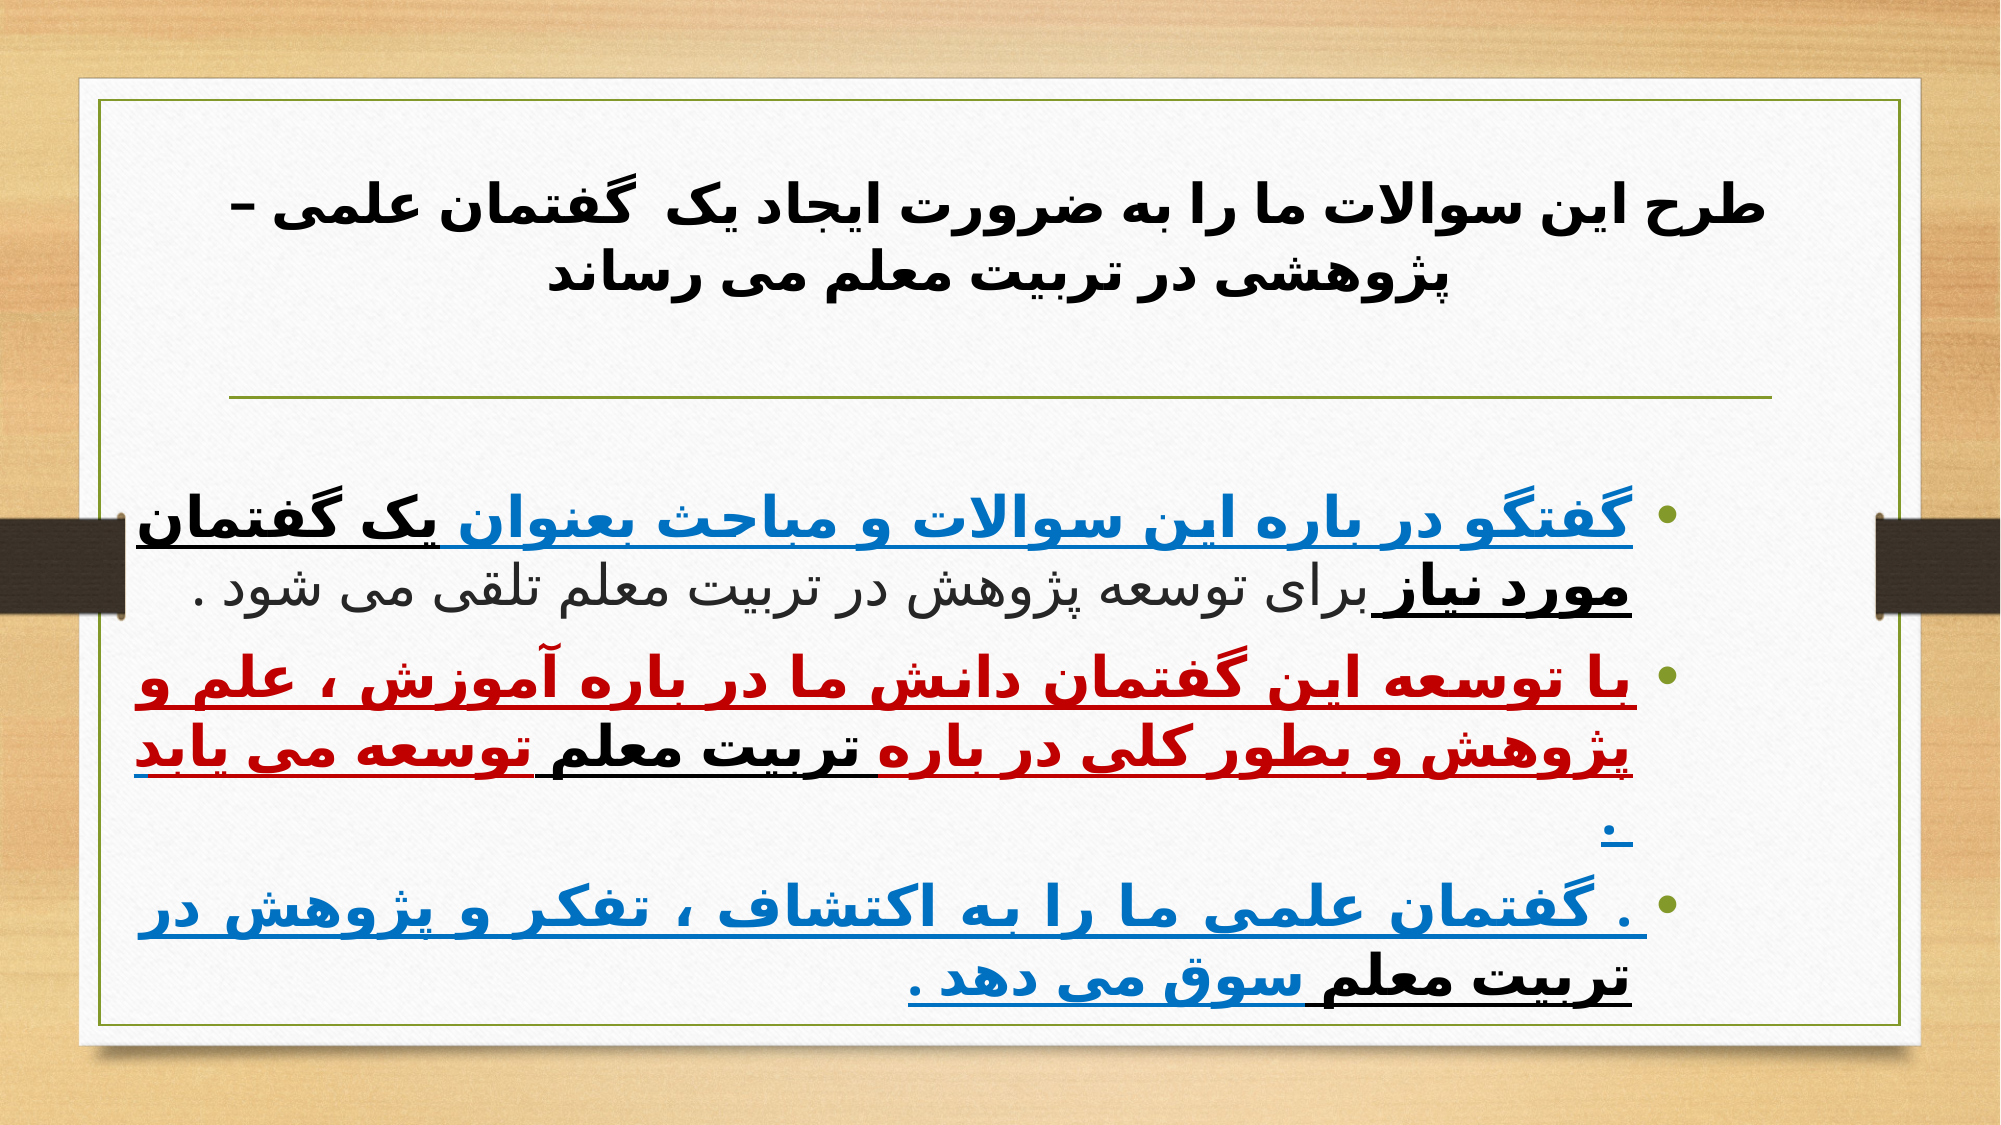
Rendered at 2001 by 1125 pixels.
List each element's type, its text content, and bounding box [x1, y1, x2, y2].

picture [0, 0, 2001, 1125]
title طرح این سوالات ما را به ضرورت ایجاد یک گفتمان علمی – پژوهشی در تربیت معلم می رساند [212, 161, 1788, 375]
list گفتگو در باره این سوالات و مباحث بعنوان یک گفتمان مورد نیاز برای توسعه پژوهش در تربیت معلم تلقی می شود . با توسعه این گفتمان دانش ما در باره آموزش ، علم و پژوهش و بطور کلی در باره تربیت معلم توسعه می یابد . . گفتمان علمی ما را به اکتشاف ، تفکر و پژوهش در تربیت معلم سوق می دهد . [118, 472, 1694, 1017]
